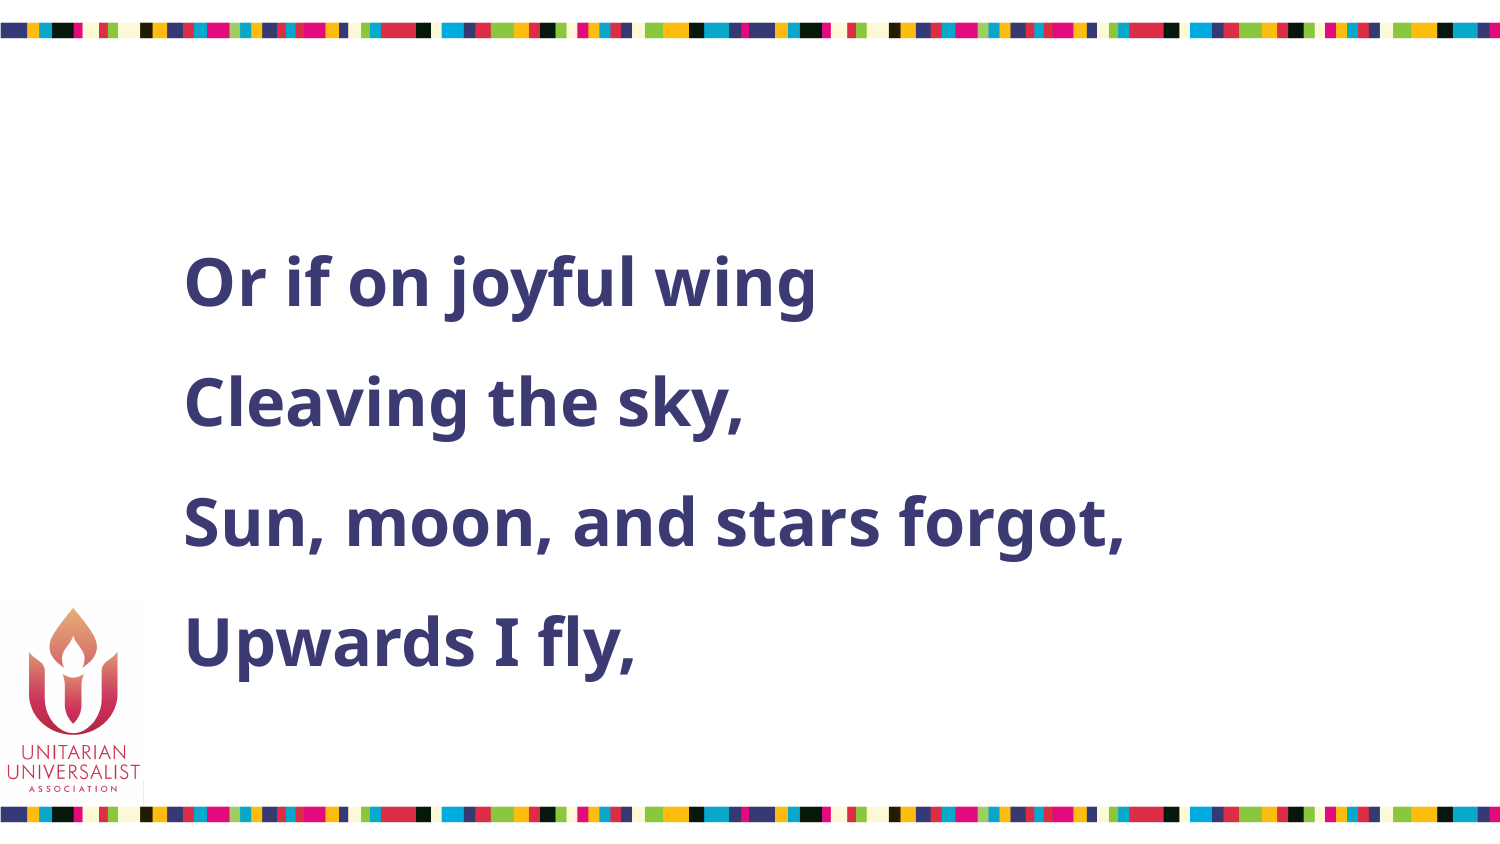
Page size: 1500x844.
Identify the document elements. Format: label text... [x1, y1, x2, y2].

picture [0, 600, 1500, 824]
picture [0, 22, 1500, 40]
text_box Or if on joyful wing Cleaving the sky, Sun, moon, and stars forgot, Upwards I fly, [168, 184, 1421, 695]
